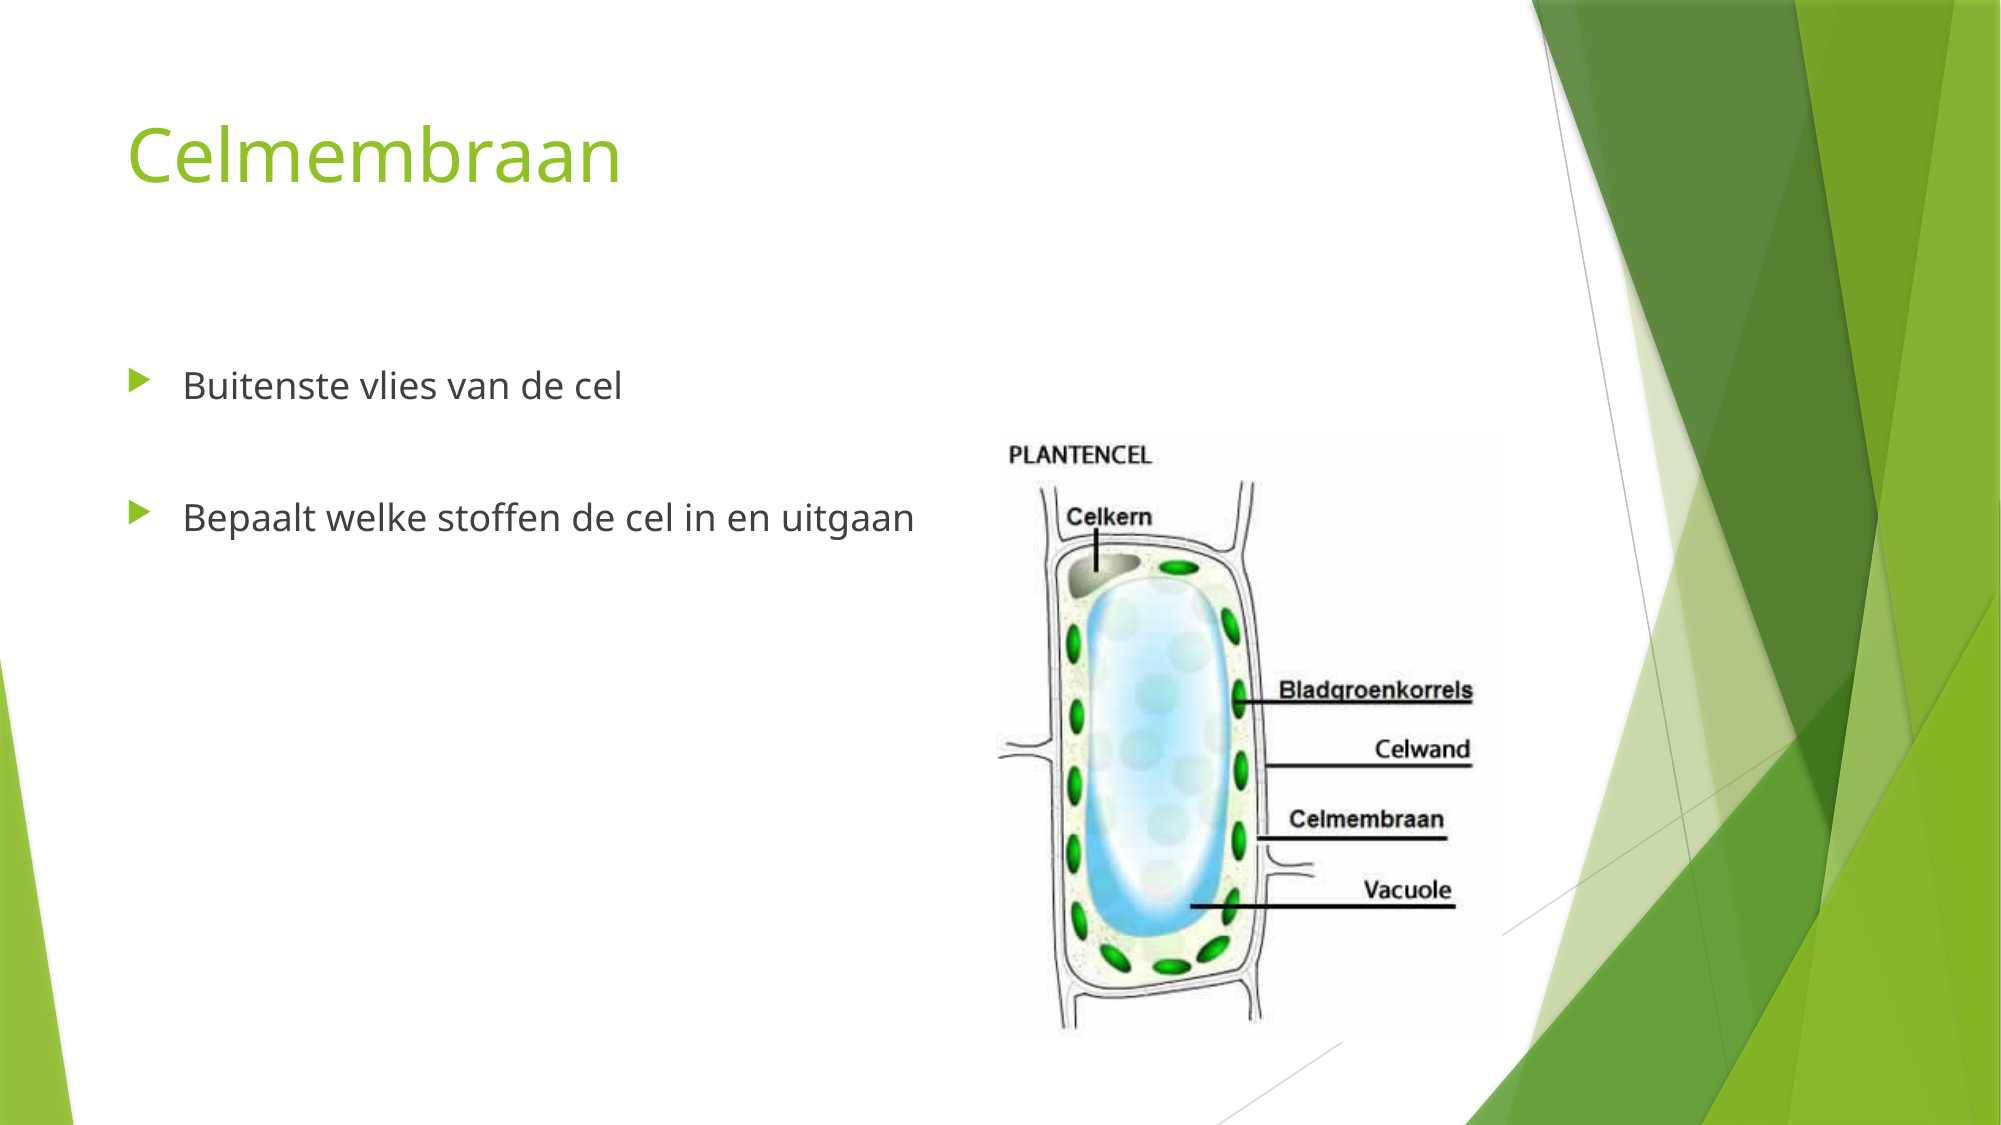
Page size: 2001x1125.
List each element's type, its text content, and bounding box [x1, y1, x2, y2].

title Celmembraan [111, 99, 1522, 317]
list Buitenste vlies van de cel Bepaalt welke stoffen de cel in en uitgaan [111, 354, 1522, 992]
picture [995, 430, 1502, 1043]
